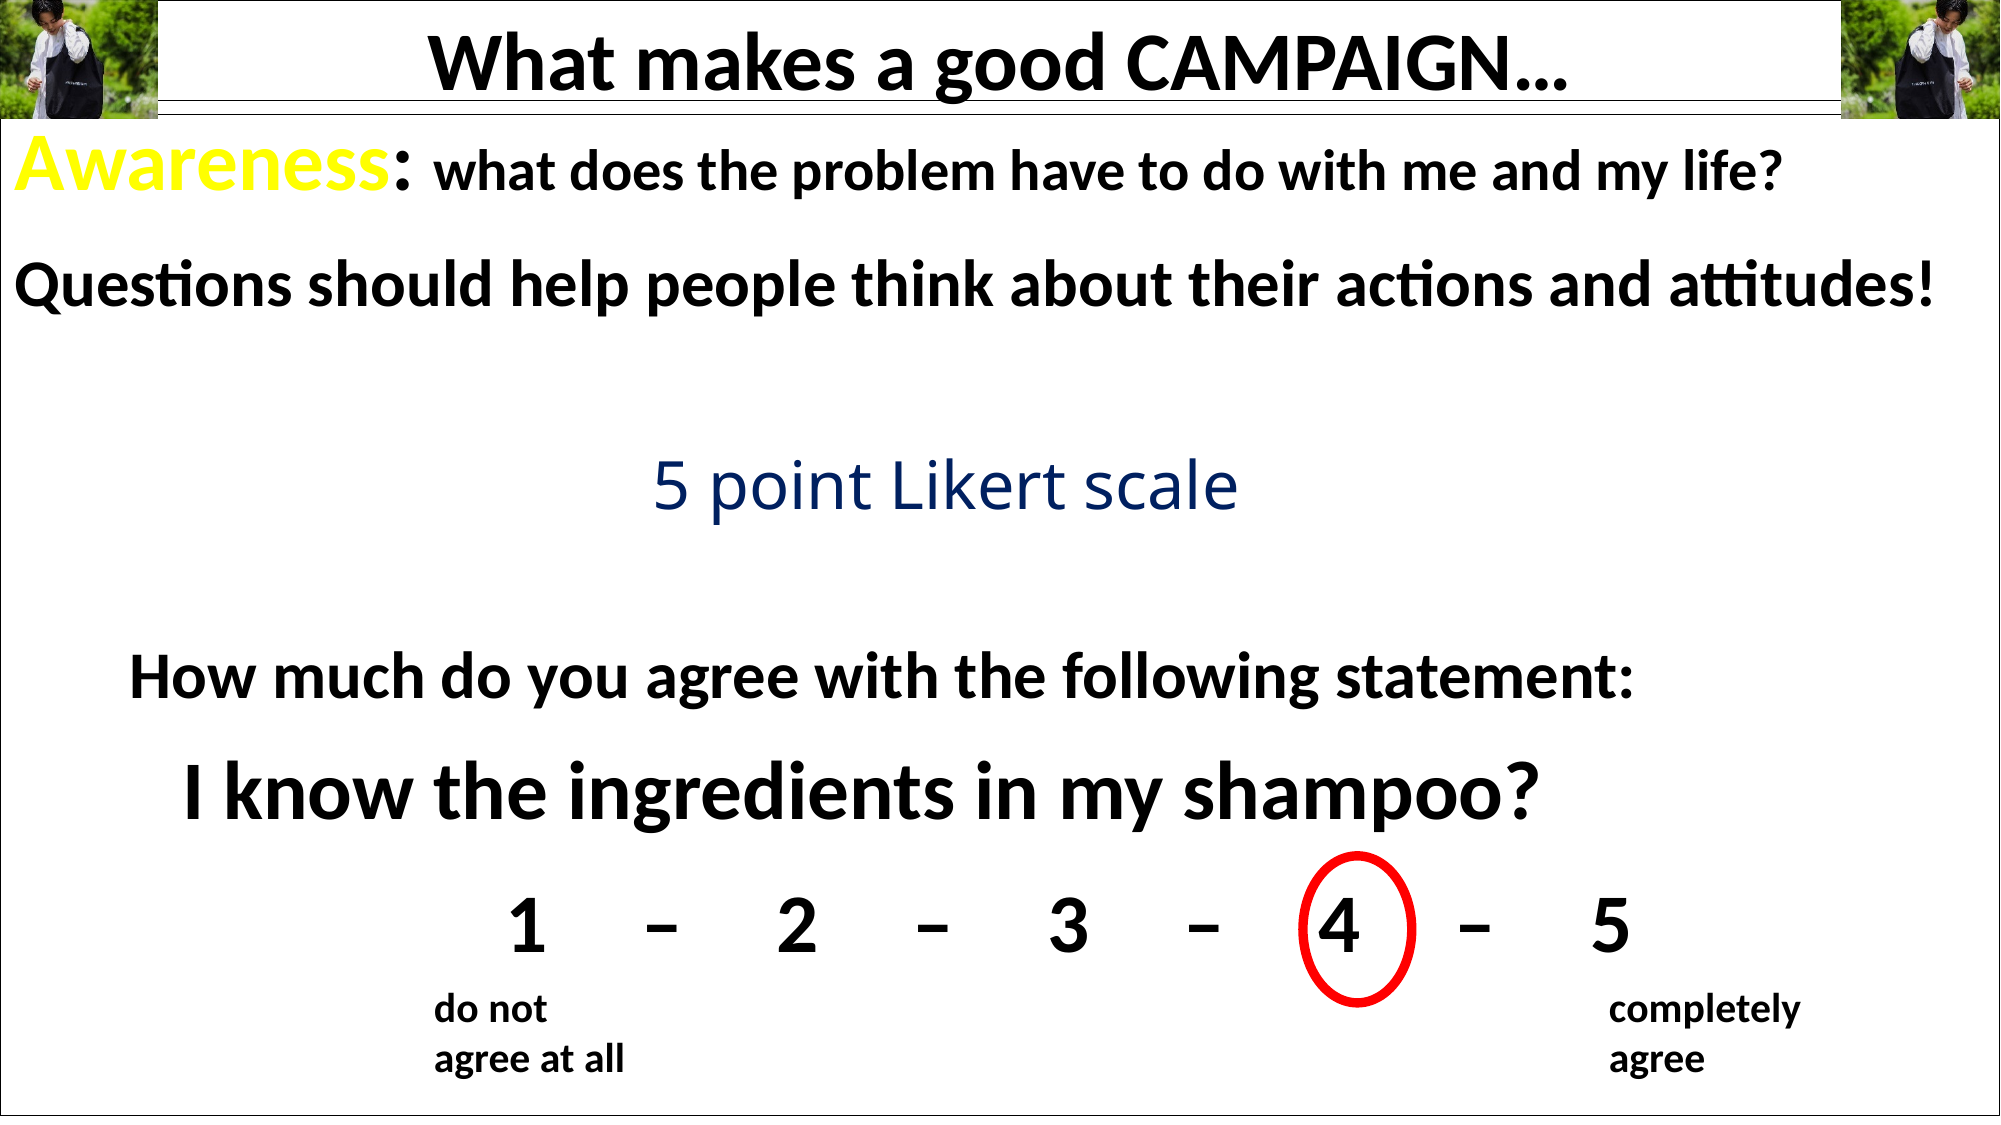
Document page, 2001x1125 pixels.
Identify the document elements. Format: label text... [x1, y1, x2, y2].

text_box 1 – 2 – 3 – 4 – 5 [475, 861, 1333, 977]
text_box 5 point Likert scale [638, 435, 1256, 530]
text_box [1301, 854, 1413, 1004]
text_box Questions should help people think about their actions and attitudes! [0, 232, 1968, 328]
text_box How much do you agree with the following statement: [115, 624, 1811, 719]
picture [1841, 0, 2000, 119]
text_box 1 – 2 – 3 – 4 – 5 [1382, 861, 1682, 977]
picture [0, 0, 158, 119]
text_box I know the ingredients in my shampoo? [167, 728, 1864, 844]
text_box Awareness: what does the problem have to do with me and my life? [0, 100, 2000, 1116]
text_box What makes a good CAMPAIGN… [158, 0, 1841, 100]
text_box completely agree [1594, 973, 1829, 1089]
text_box do not agree at all [419, 973, 654, 1089]
